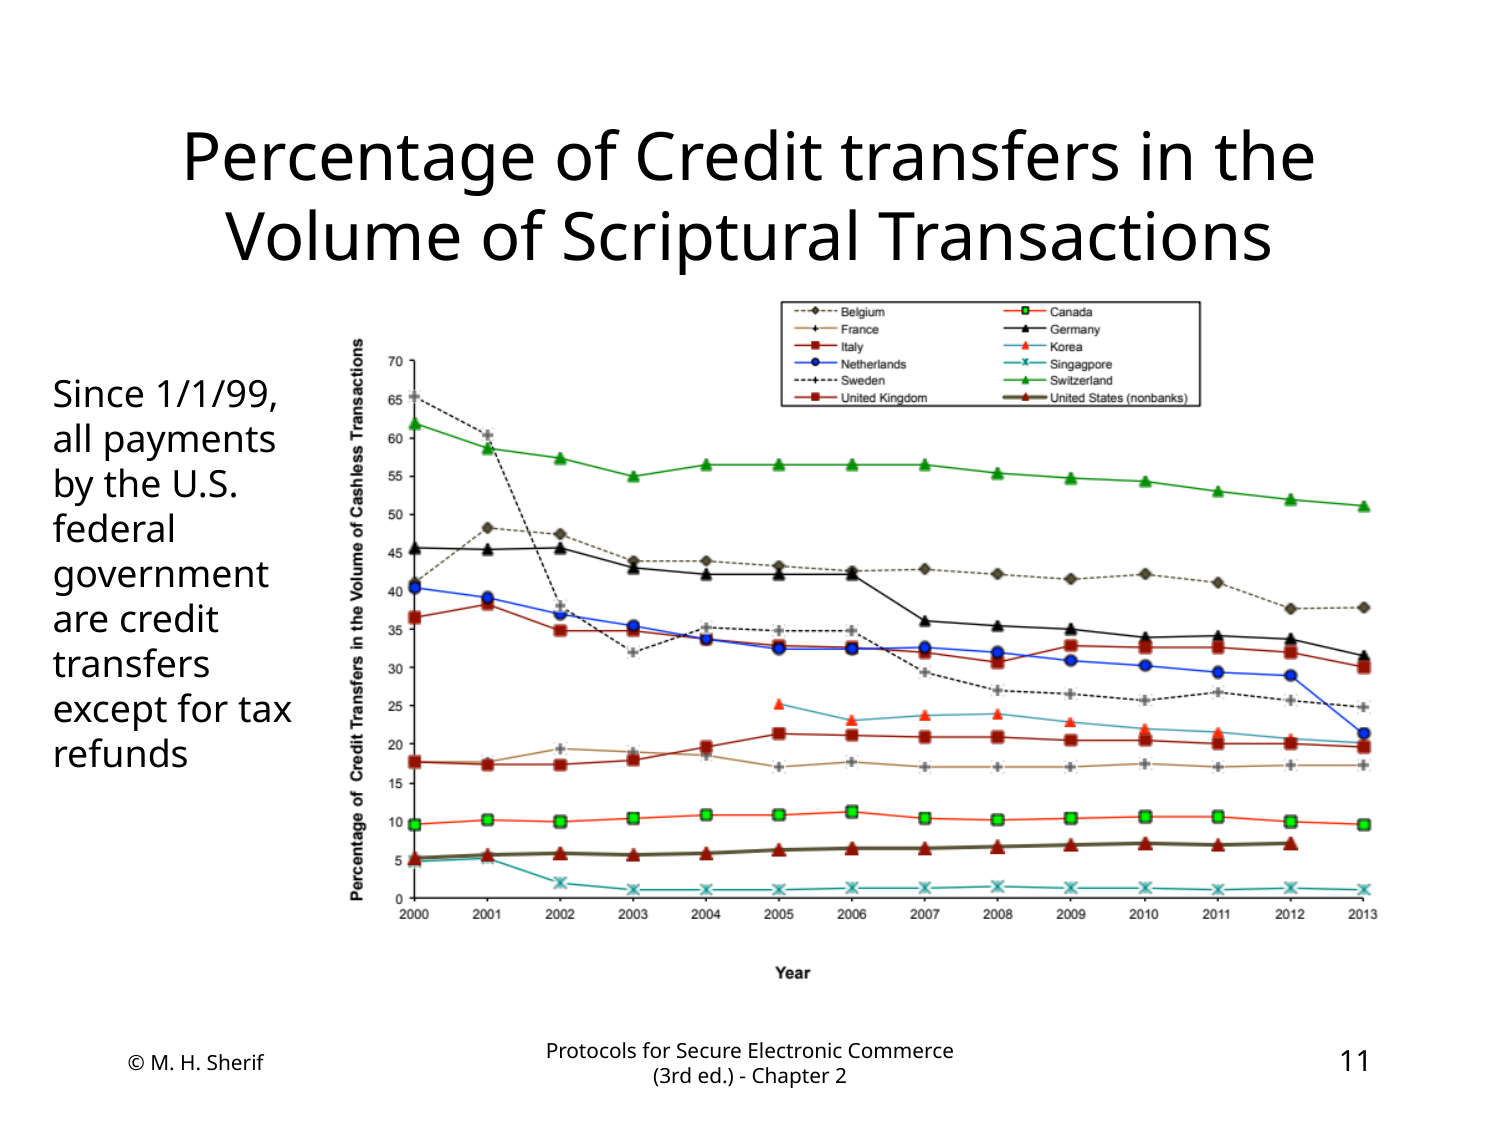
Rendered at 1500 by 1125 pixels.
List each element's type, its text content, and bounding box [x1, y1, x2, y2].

title Percentage of Credit transfers in the Volume of Scriptural Transactions [112, 99, 1388, 288]
footer Protocols for Secure Electronic Commerce (3rd ed.) - Chapter 2 [512, 1042, 988, 1100]
slide_number © M. H. Sherif [112, 1025, 425, 1100]
picture [312, 274, 1428, 1034]
text_box Since 1/1/99, all payments by the U.S. federal government are credit transfers except for tax refunds [37, 362, 307, 783]
slide_number 11 [1074, 1042, 1388, 1100]
